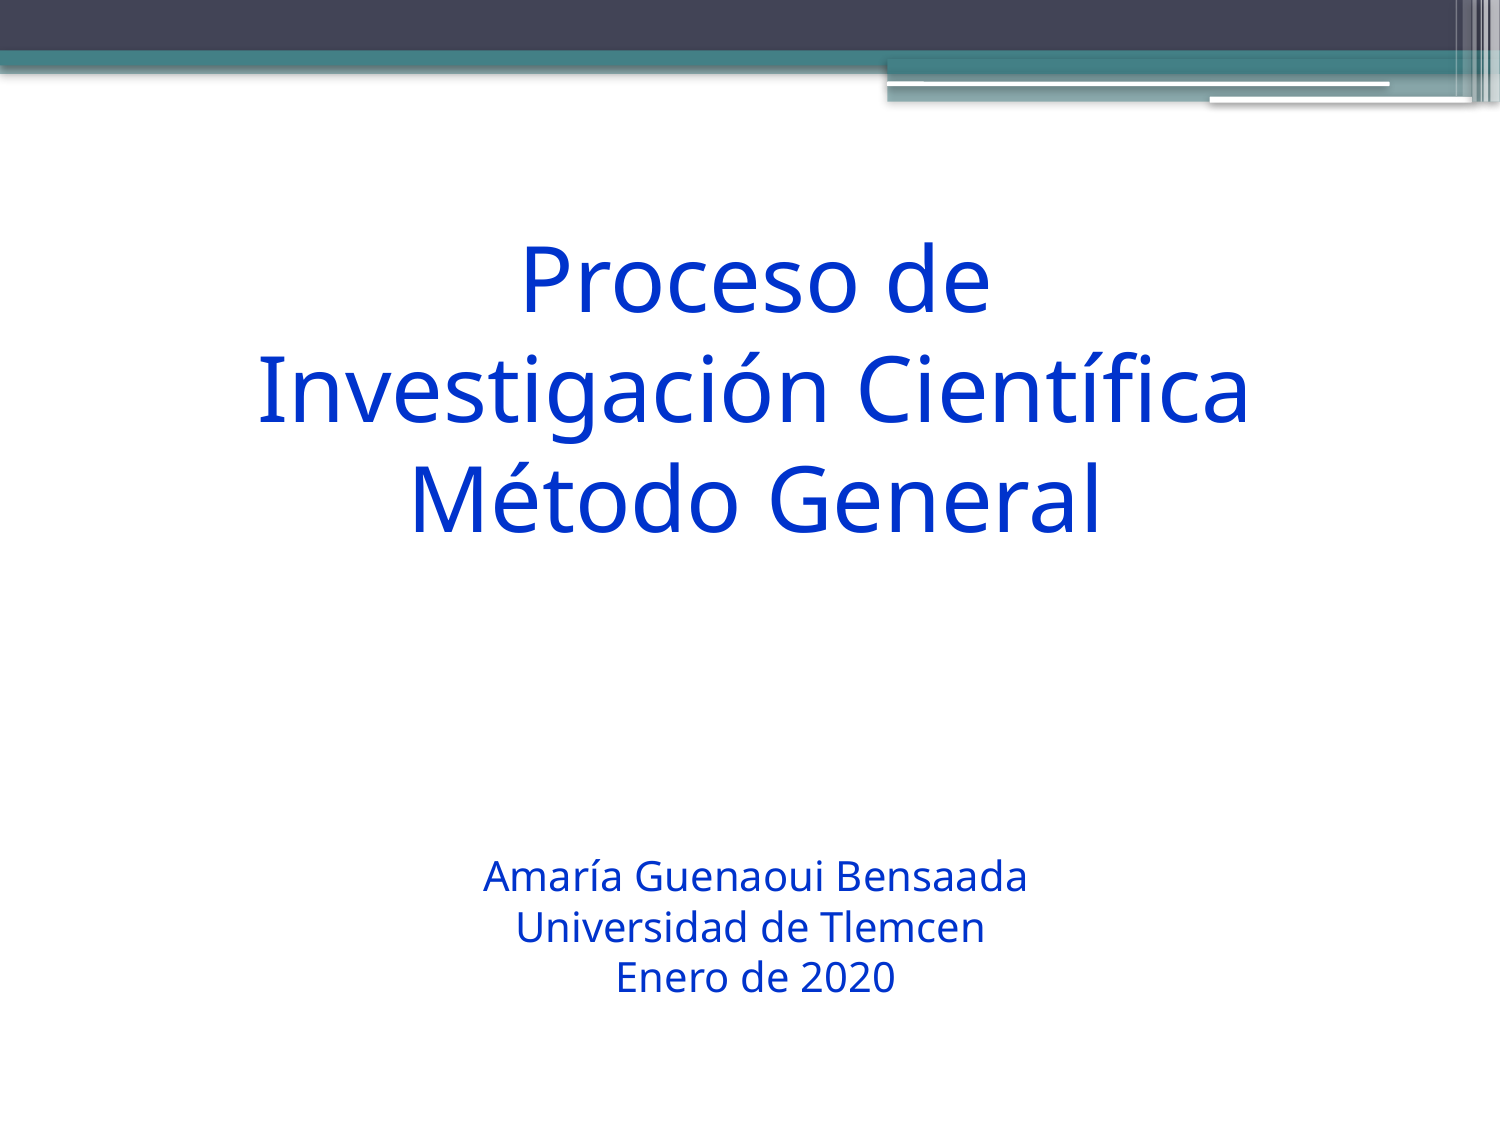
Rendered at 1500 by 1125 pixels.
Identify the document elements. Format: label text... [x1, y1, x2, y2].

text_box Proceso de Investigación Científica Método General Amaría Guenaoui Bensaada Universidad de Tlemcen Enero de 2020 [242, 326, 1270, 1008]
